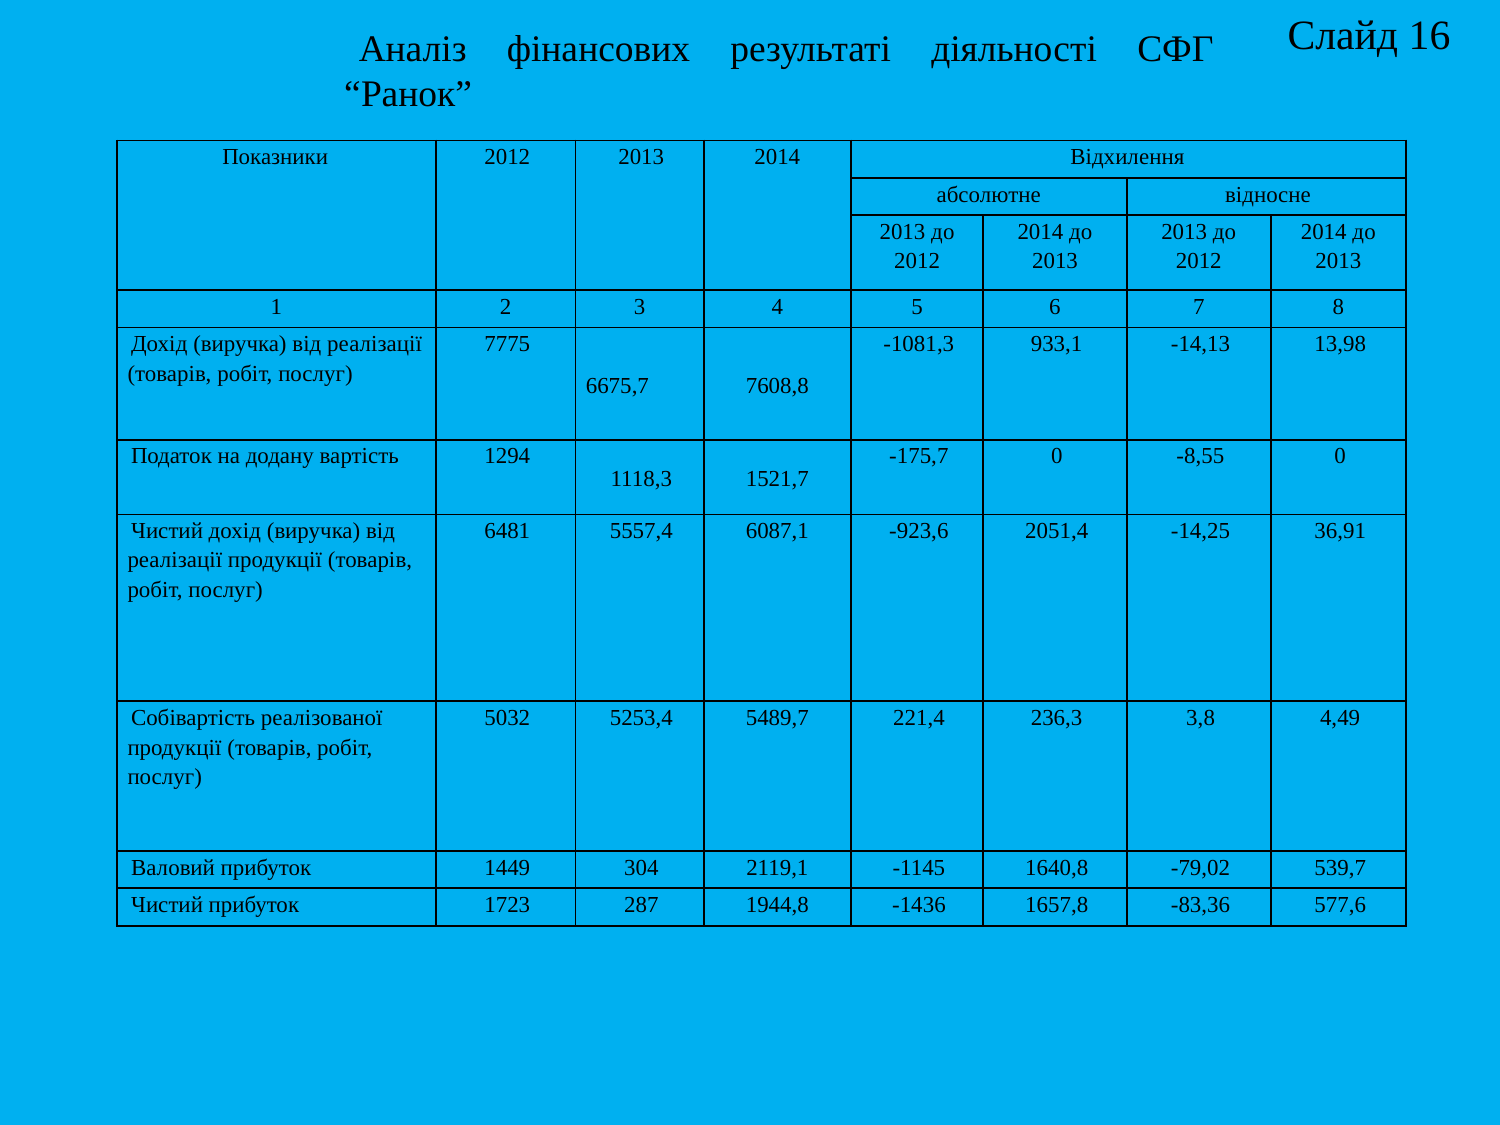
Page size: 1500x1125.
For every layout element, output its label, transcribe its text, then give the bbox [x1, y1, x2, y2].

table_header 2014 [705, 141, 850, 289]
table_cell 539,7 [1272, 852, 1405, 887]
table_cell Чистий прибуток [118, 889, 435, 925]
table_cell -8,55 [1128, 441, 1270, 514]
table_cell -79,02 [1128, 852, 1270, 887]
table_cell 287 [576, 889, 703, 925]
table_cell -175,7 [852, 441, 982, 514]
table_cell 2014 до 2013 [984, 216, 1126, 289]
table_cell 0 [1272, 441, 1405, 514]
table_cell 1723 [437, 889, 575, 925]
table_cell відносне [1128, 179, 1405, 214]
table_cell 6 [984, 291, 1126, 327]
table_cell 6087,1 [705, 515, 850, 700]
table_cell 3,8 [1128, 702, 1270, 850]
table_cell Собівартість реалізованої продукції (товарів, робіт, послуг) [118, 702, 435, 850]
table_cell 1657,8 [984, 889, 1126, 925]
table_cell 8 [1272, 291, 1405, 327]
table_cell Валовий прибуток [118, 852, 435, 887]
table_cell -1081,3 [852, 328, 982, 439]
table_cell 36,91 [1272, 515, 1405, 700]
table_cell 6481 [437, 515, 575, 700]
table_cell 1640,8 [984, 852, 1126, 887]
table_cell -1145 [852, 852, 982, 887]
table_cell 1944,8 [705, 889, 850, 925]
table_cell -14,13 [1128, 328, 1270, 439]
table_cell 236,3 [984, 702, 1126, 850]
text_box Слайд 16 [1238, 0, 1500, 81]
table_cell 7775 [437, 328, 575, 439]
table_cell 5557,4 [576, 515, 703, 700]
table_cell 1294 [437, 441, 575, 514]
table_cell Податок на додану вартість [118, 441, 435, 514]
table_cell 2 [437, 291, 575, 327]
table_cell -83,36 [1128, 889, 1270, 925]
table_cell 5489,7 [705, 702, 850, 850]
table_cell 7608,8 [705, 328, 850, 439]
table_cell 1118,3 [576, 441, 703, 514]
table_cell 2119,1 [705, 852, 850, 887]
table_header 2013 [576, 141, 703, 289]
table_cell 6675,7 [576, 328, 703, 439]
table_cell 2014 до 2013 [1272, 216, 1405, 289]
table_cell 5032 [437, 702, 575, 850]
text_box Аналіз фінансових результаті діяльності СФГ “Ранок” [329, 38, 1230, 99]
table_header 2012 [437, 141, 575, 289]
table_cell 2051,4 [984, 515, 1126, 700]
table_cell 1 [118, 291, 435, 327]
table_cell 7 [1128, 291, 1270, 327]
table_cell 5 [852, 291, 982, 327]
table_cell 4 [705, 291, 850, 327]
table_cell 3 [576, 291, 703, 327]
table_cell -14,25 [1128, 515, 1270, 700]
table_cell 4,49 [1272, 702, 1405, 850]
table_cell 0 [984, 441, 1126, 514]
table_cell 5253,4 [576, 702, 703, 850]
table_cell 2013 до 2012 [1128, 216, 1270, 289]
table_cell 304 [576, 852, 703, 887]
table_cell -1436 [852, 889, 982, 925]
table_cell 221,4 [852, 702, 982, 850]
table_cell 933,1 [984, 328, 1126, 439]
table_header Відхилення [852, 141, 1405, 177]
table_cell 1521,7 [705, 441, 850, 514]
table_cell Чистий дохід (виручка) від реалізації продукції (товарів, робіт, послуг) [118, 515, 435, 700]
table_cell 2013 до 2012 [852, 216, 982, 289]
table_cell 13,98 [1272, 328, 1405, 439]
table_cell -923,6 [852, 515, 982, 700]
table_header Показники [118, 141, 435, 289]
table_cell 577,6 [1272, 889, 1405, 925]
table_cell 1449 [437, 852, 575, 887]
table_cell Дохід (виручка) від реалізації (товарів, робіт, послуг) [118, 328, 435, 439]
table_cell абсолютне [852, 179, 1126, 214]
